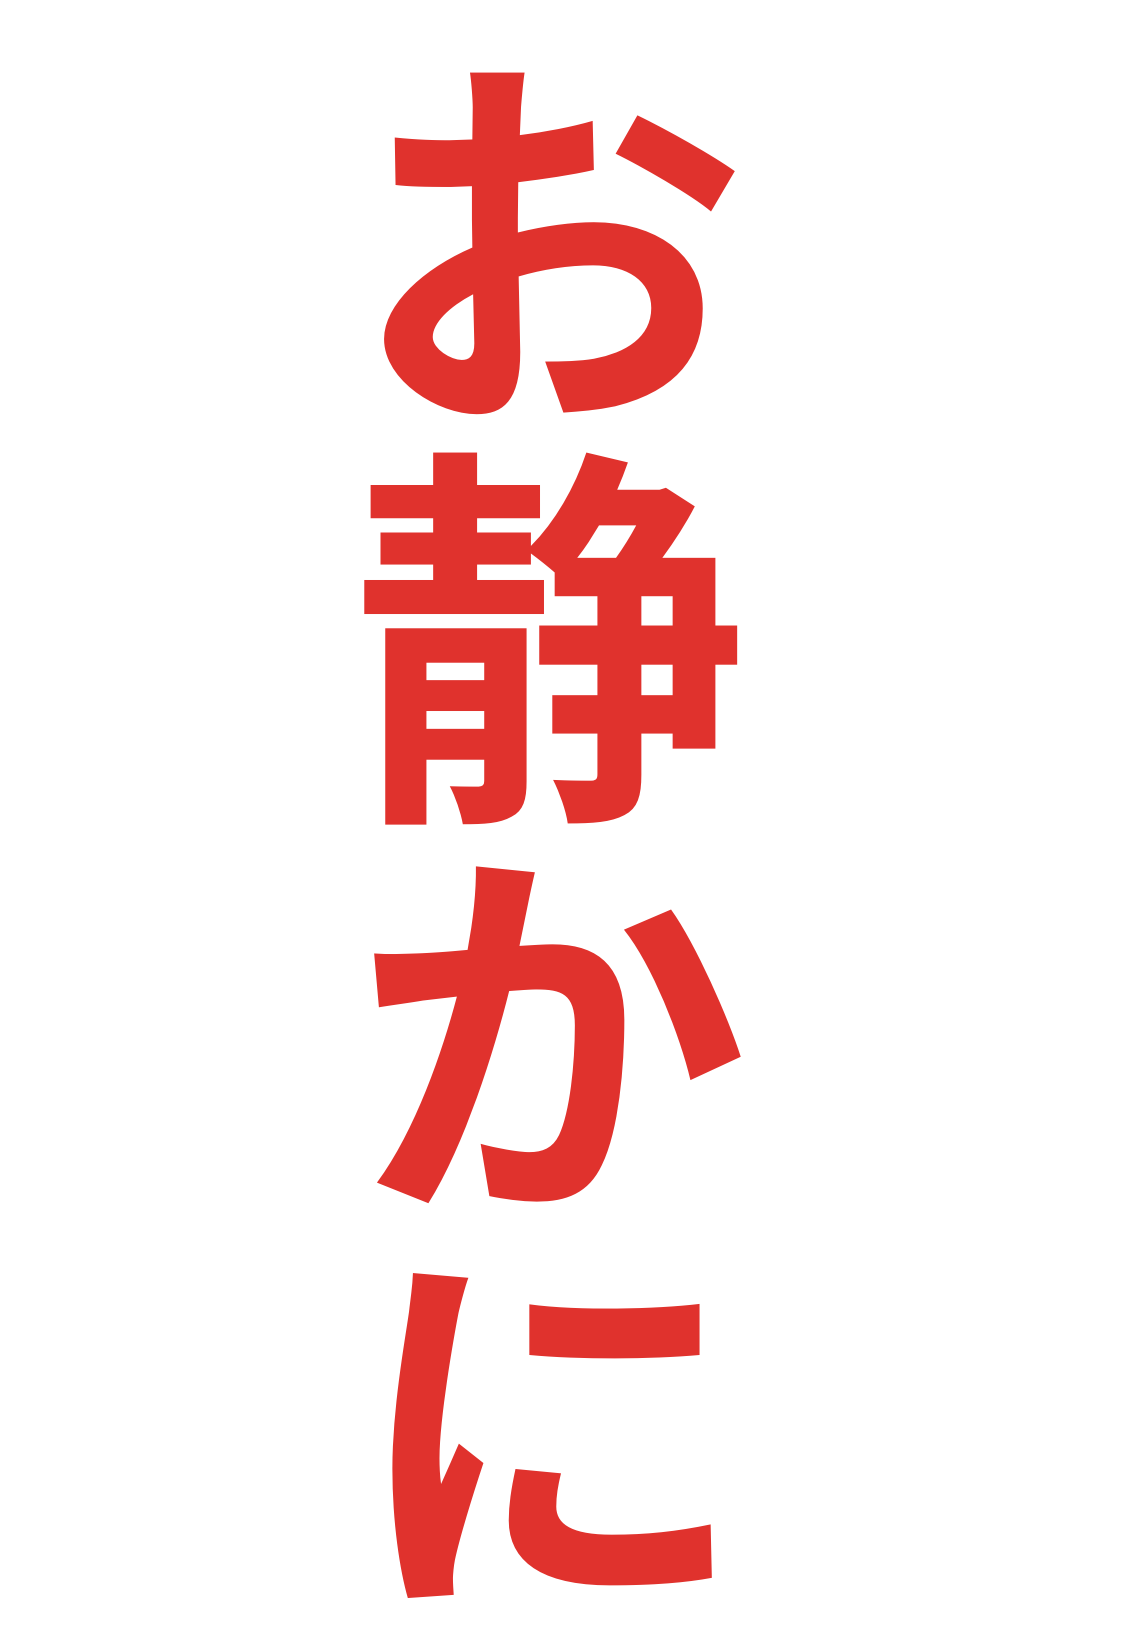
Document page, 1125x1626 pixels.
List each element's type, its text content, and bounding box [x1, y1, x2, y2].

text_box お静かに [243, 69, 858, 1625]
